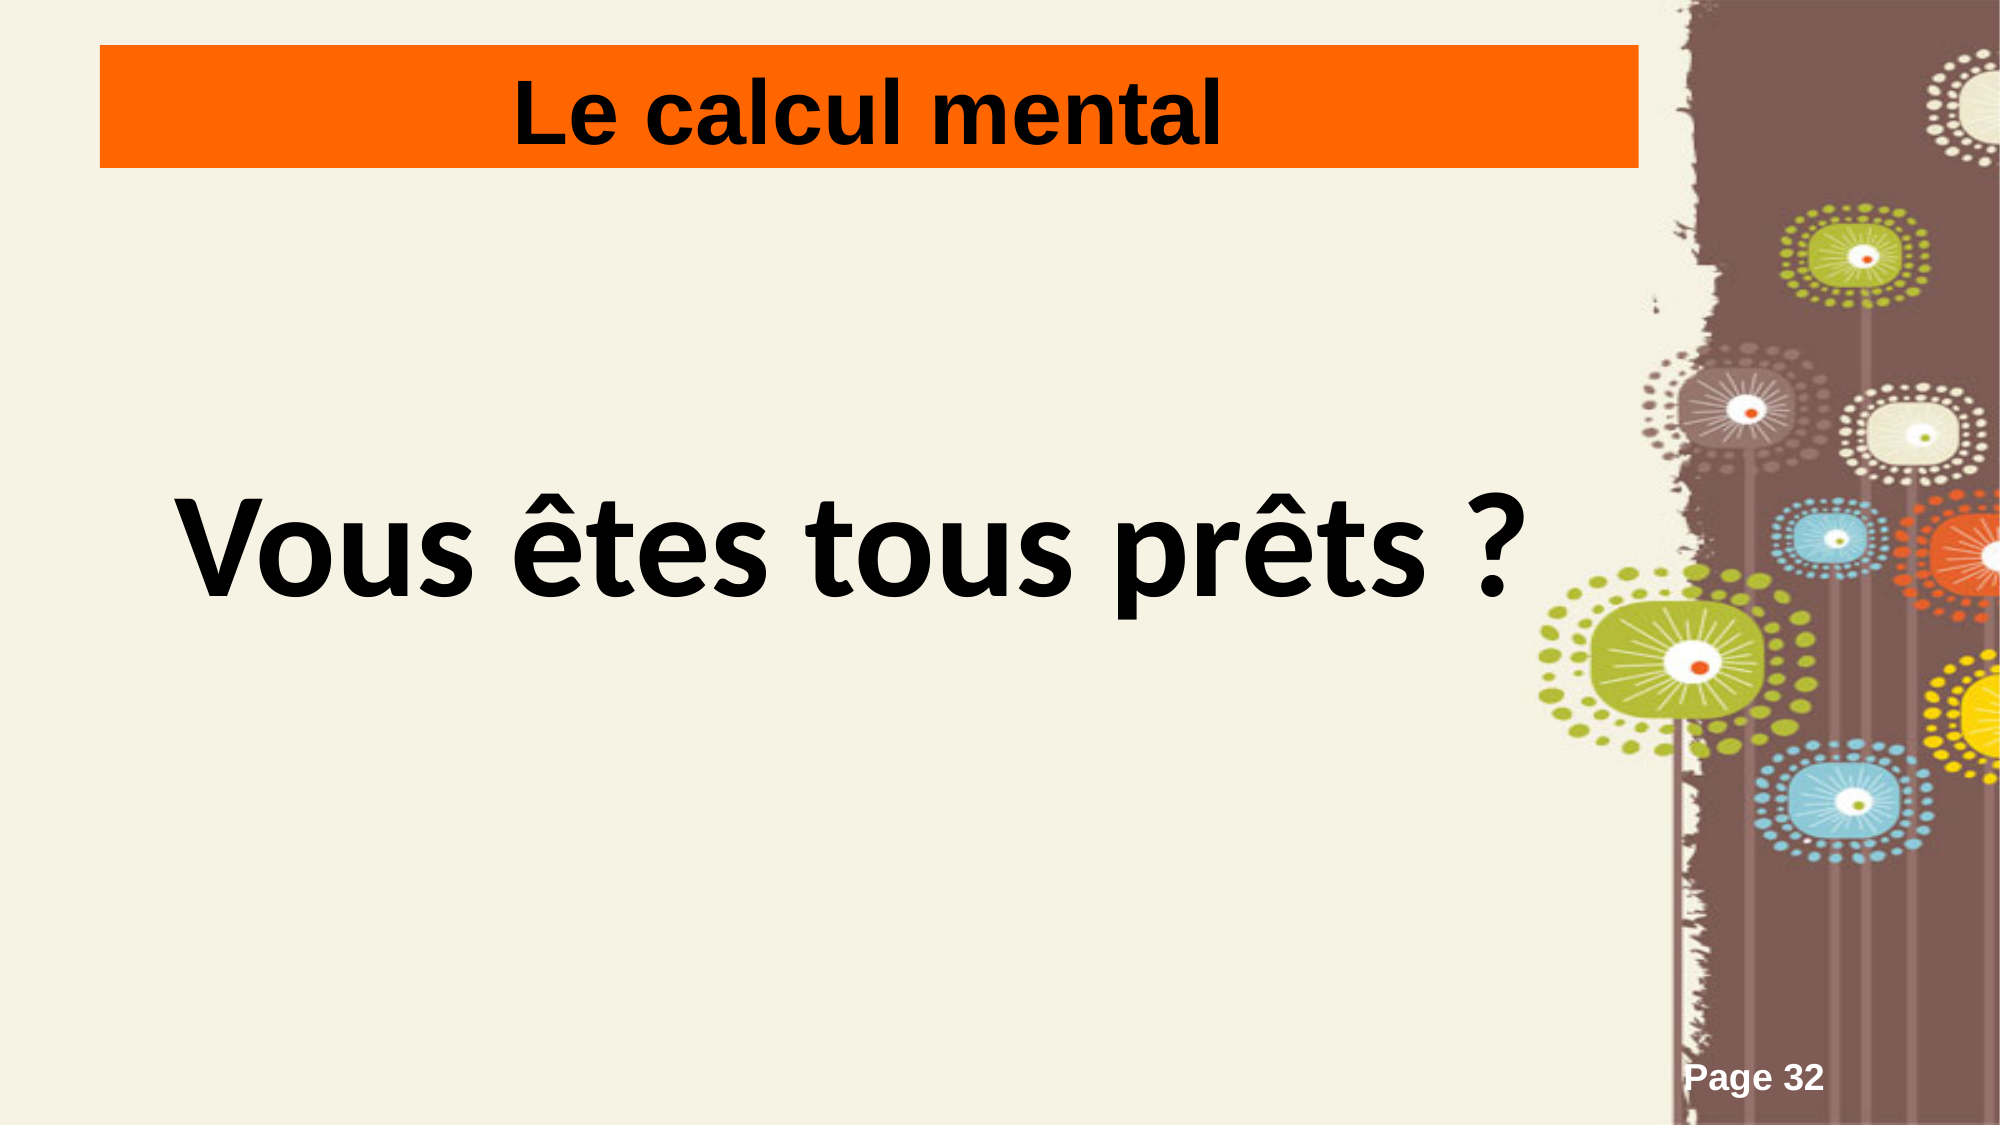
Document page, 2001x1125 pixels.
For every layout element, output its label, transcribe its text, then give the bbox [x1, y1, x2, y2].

picture [0, 0, 2000, 1125]
title Le calcul mental [99, 45, 1639, 168]
text_box Vous êtes tous prêts ? [159, 439, 1580, 634]
